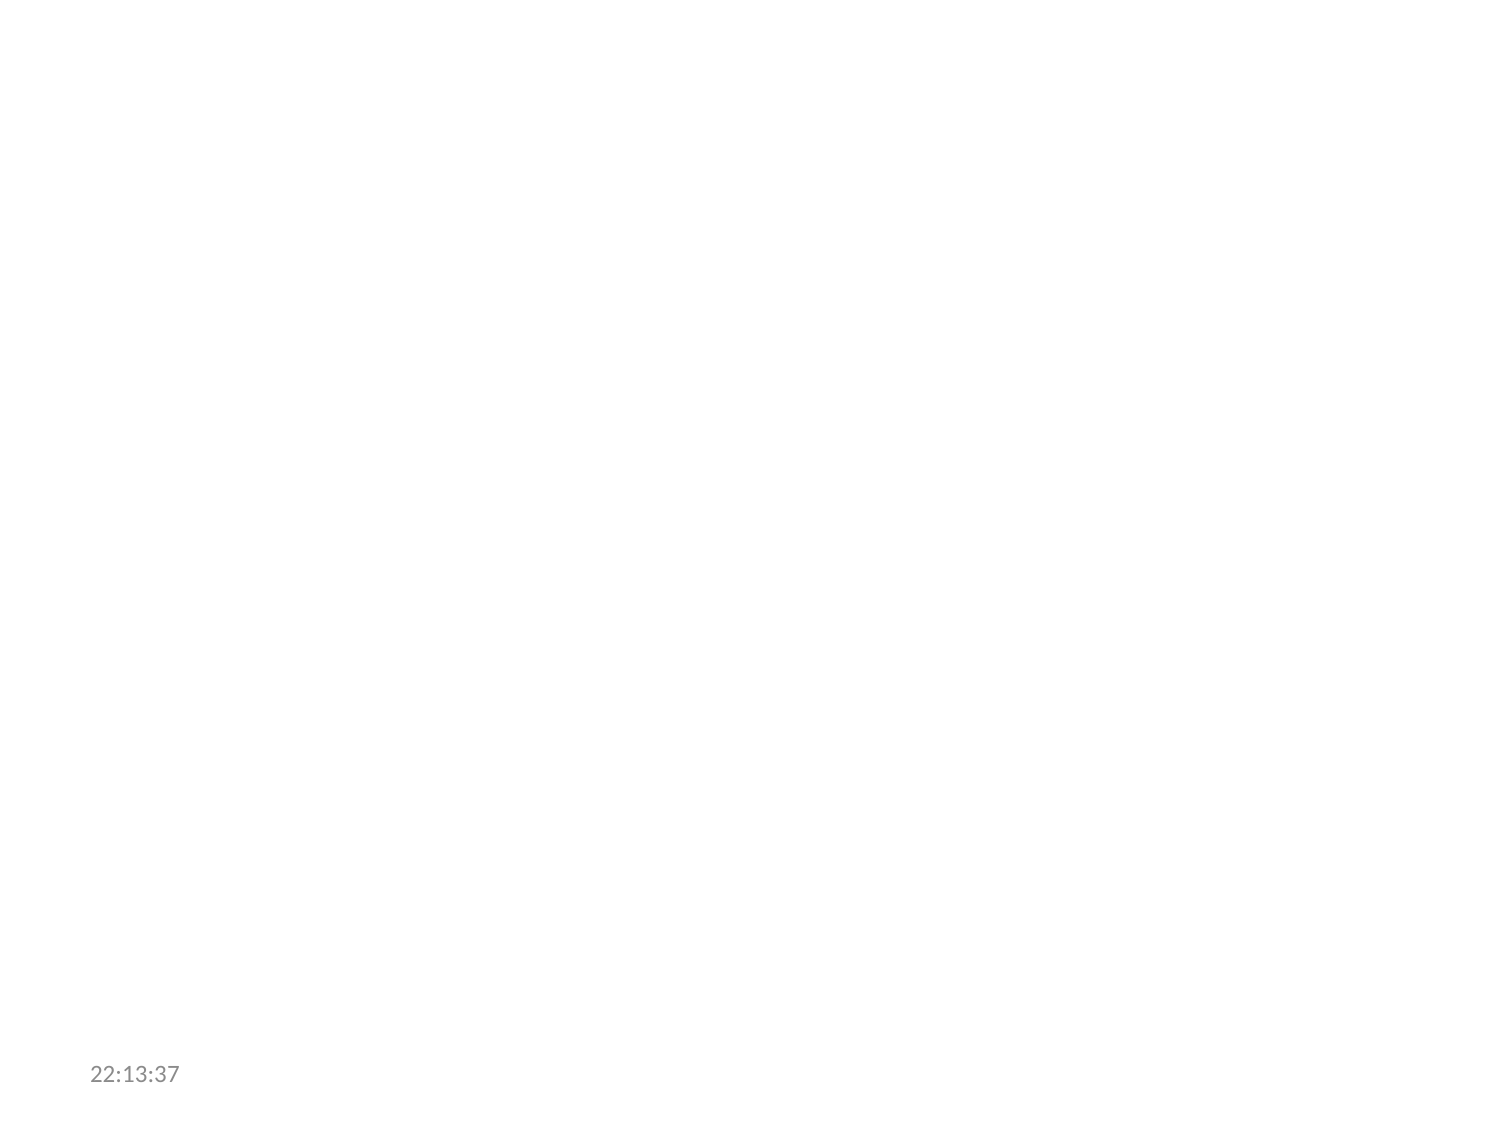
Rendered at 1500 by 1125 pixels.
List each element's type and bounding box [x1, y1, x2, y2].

slide_number [75, 1042, 425, 1103]
